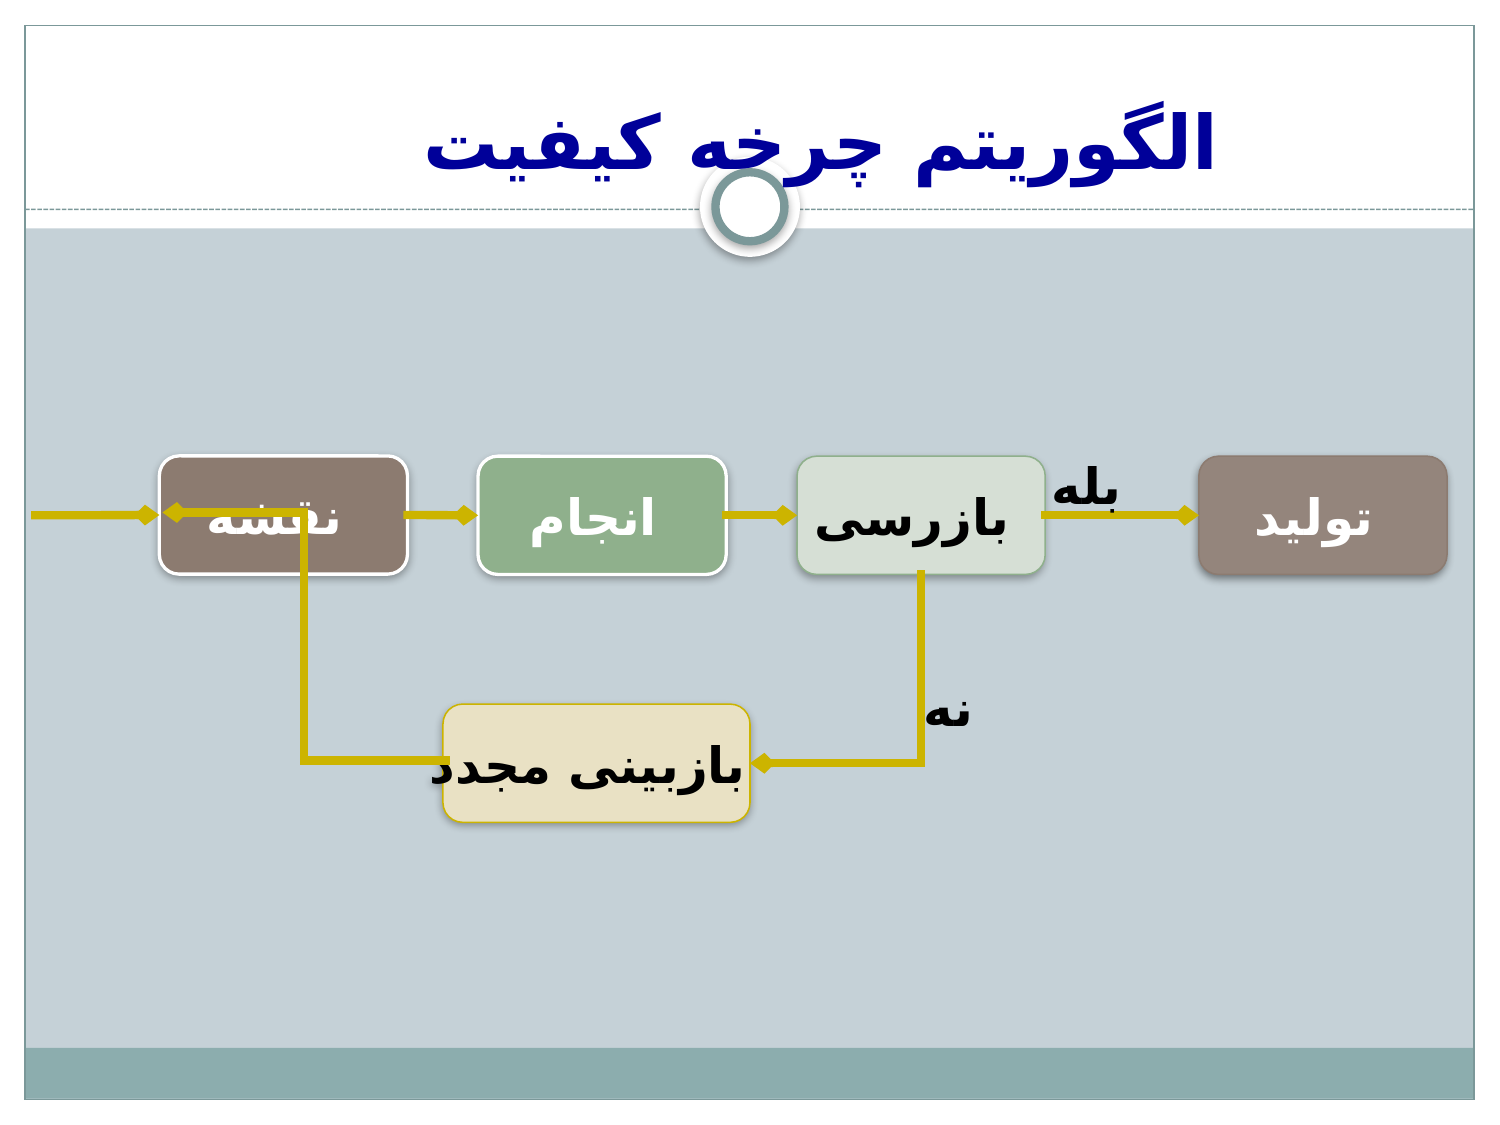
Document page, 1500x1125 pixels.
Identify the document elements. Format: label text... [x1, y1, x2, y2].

text_box نه [937, 668, 1006, 744]
text_box بازرسی [796, 455, 1046, 576]
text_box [162, 512, 447, 761]
text_box الگوریتم چرخه کیفیت [408, 87, 1234, 193]
text_box تولید [1198, 455, 1448, 576]
text_box انجام [476, 454, 728, 577]
text_box بله [1037, 446, 1154, 522]
text_box نقشه [157, 454, 410, 512]
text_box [740, 582, 931, 755]
text_box بازبینی مجدد [442, 703, 751, 824]
